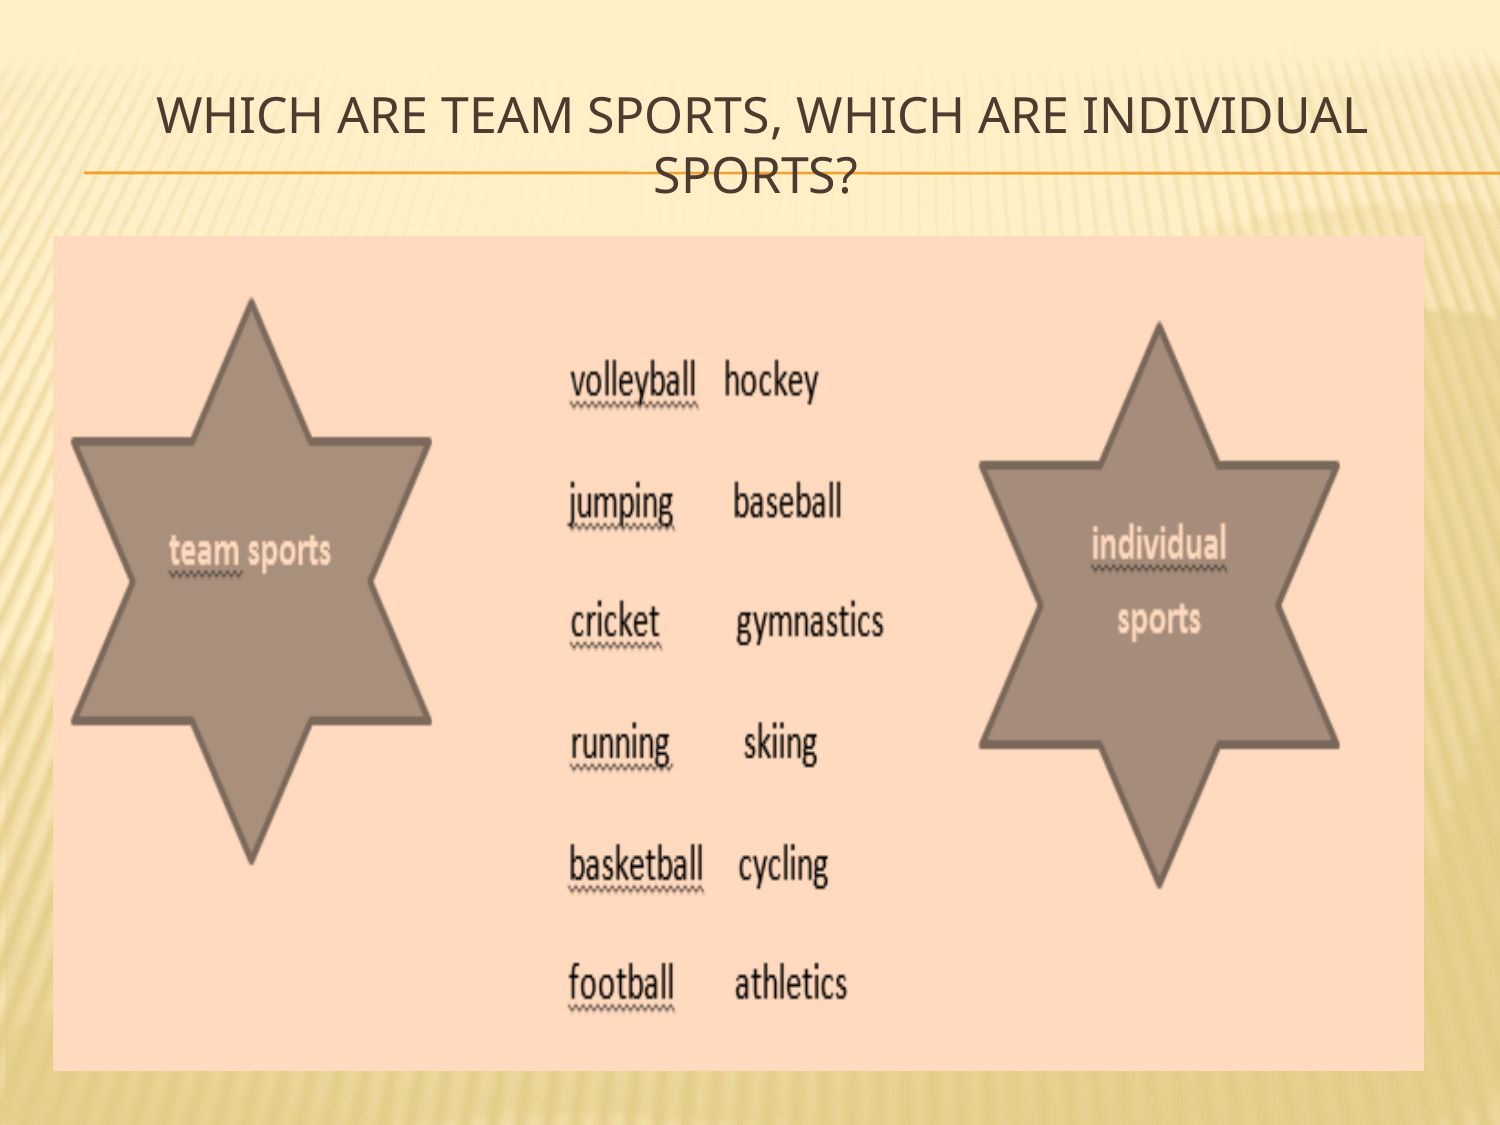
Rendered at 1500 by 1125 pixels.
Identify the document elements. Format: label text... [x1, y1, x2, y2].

picture [52, 235, 1424, 1071]
title Which are team sports, which are individual sports? [50, 75, 1475, 213]
